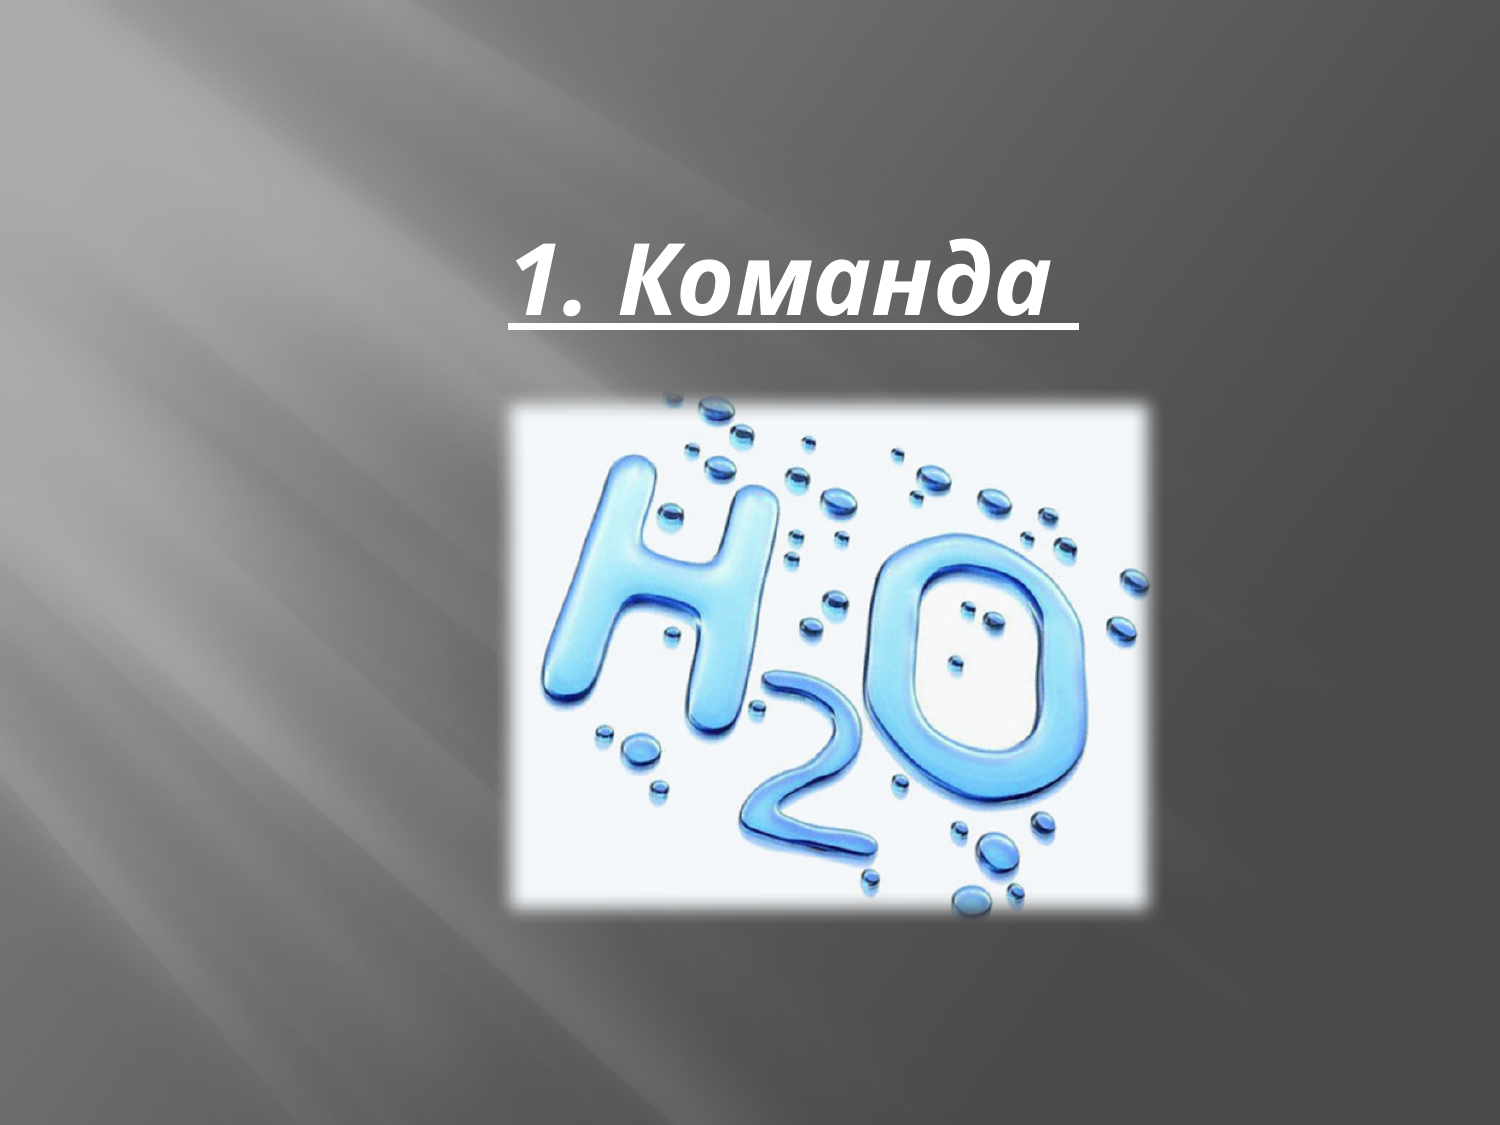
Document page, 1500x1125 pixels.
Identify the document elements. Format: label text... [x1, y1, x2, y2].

picture [491, 386, 1165, 927]
title 1. Команда [199, 35, 1362, 336]
